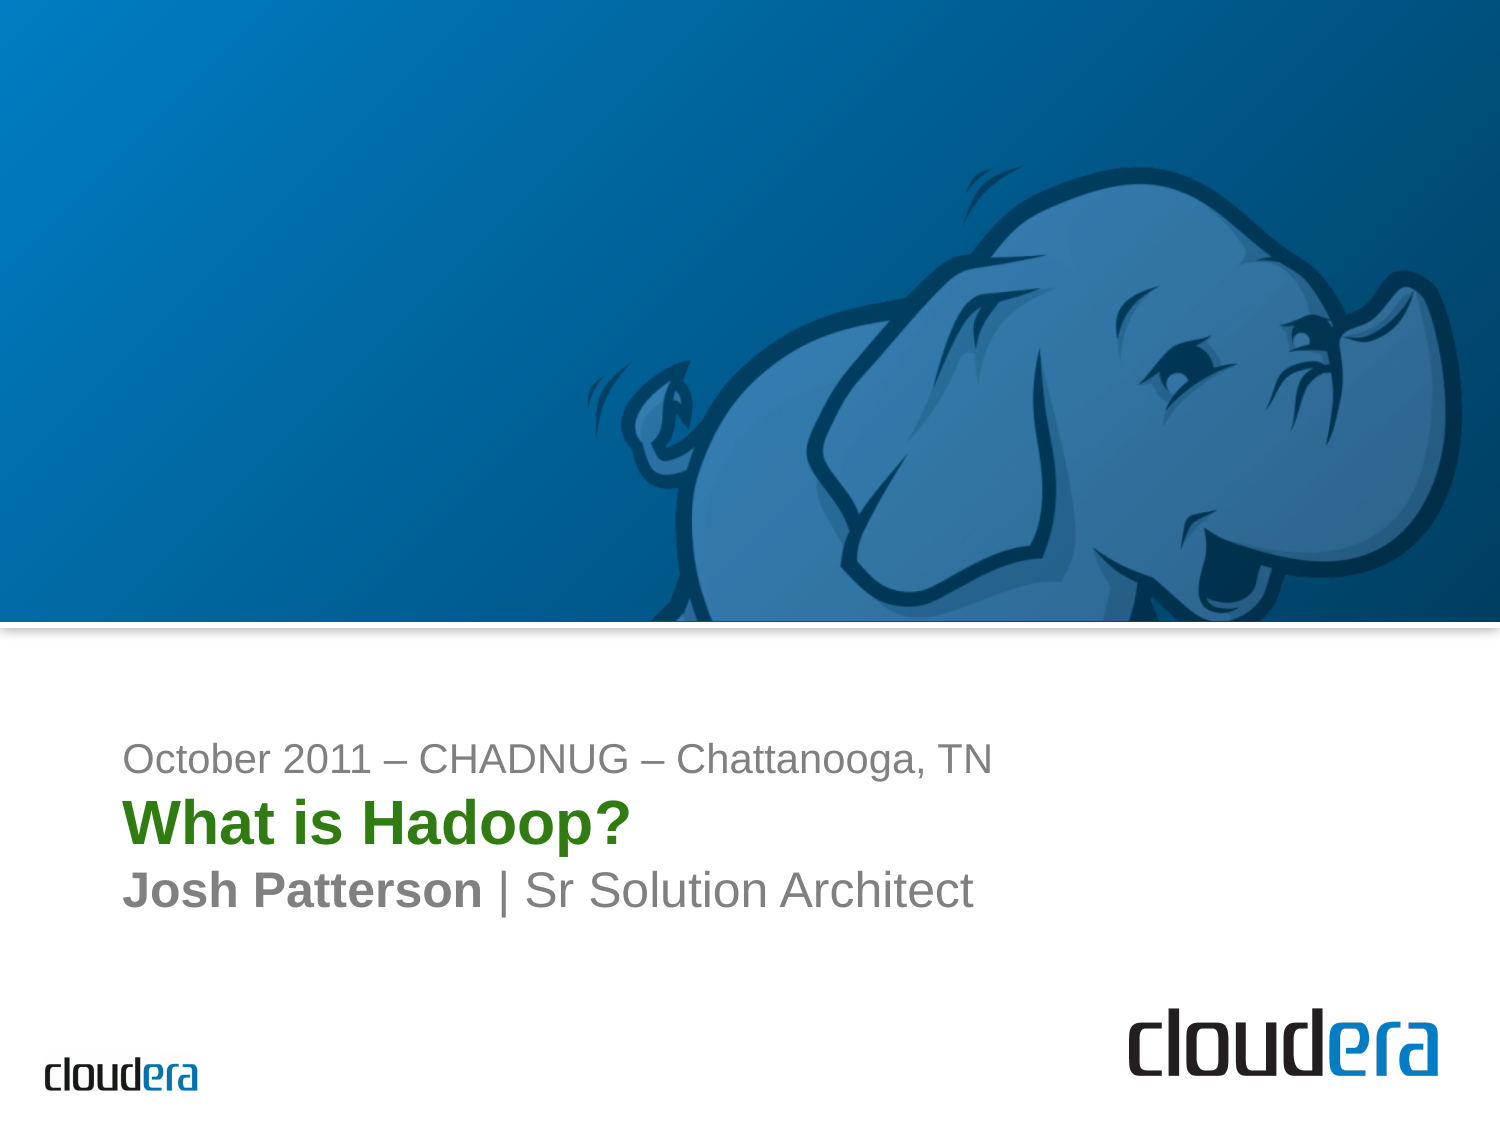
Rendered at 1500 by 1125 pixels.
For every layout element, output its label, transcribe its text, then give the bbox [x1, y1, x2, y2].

text_box October 2011 – CHADNUG – Chattanooga, TN What is Hadoop? Josh Patterson | Sr Solution Architect [107, 724, 1438, 925]
picture [1129, 1008, 1438, 1076]
picture [42, 1053, 199, 1094]
